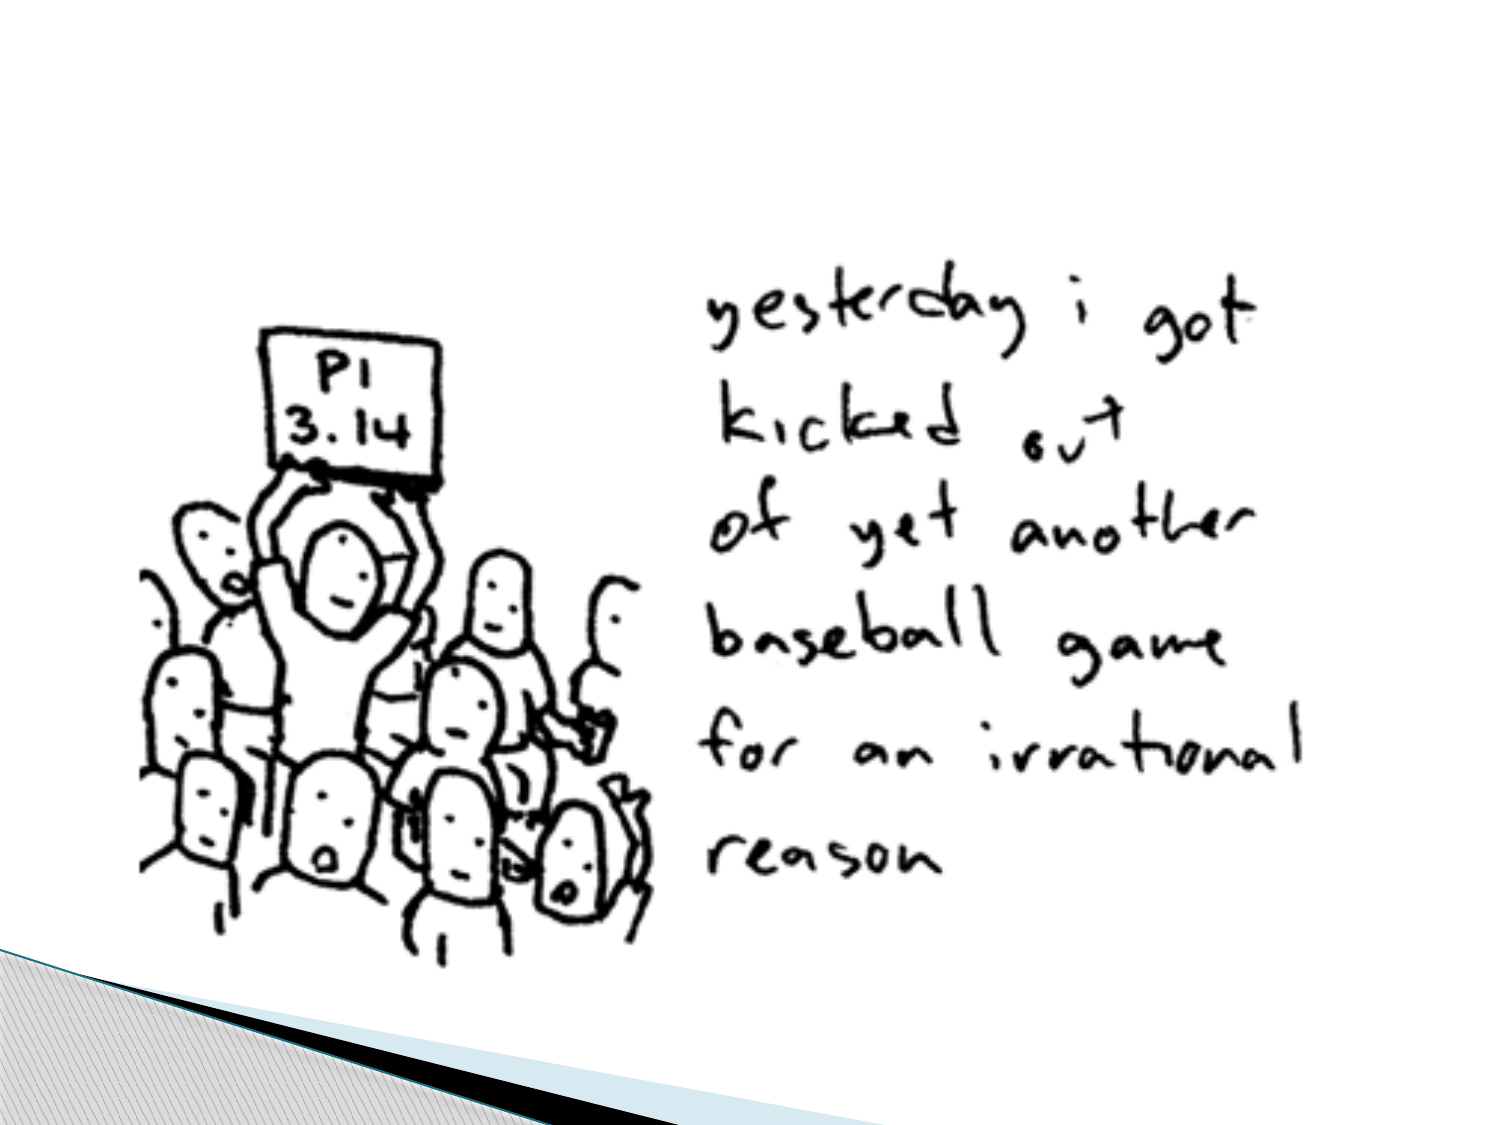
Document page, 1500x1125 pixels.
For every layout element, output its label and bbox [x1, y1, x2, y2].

list [99, 226, 1356, 976]
